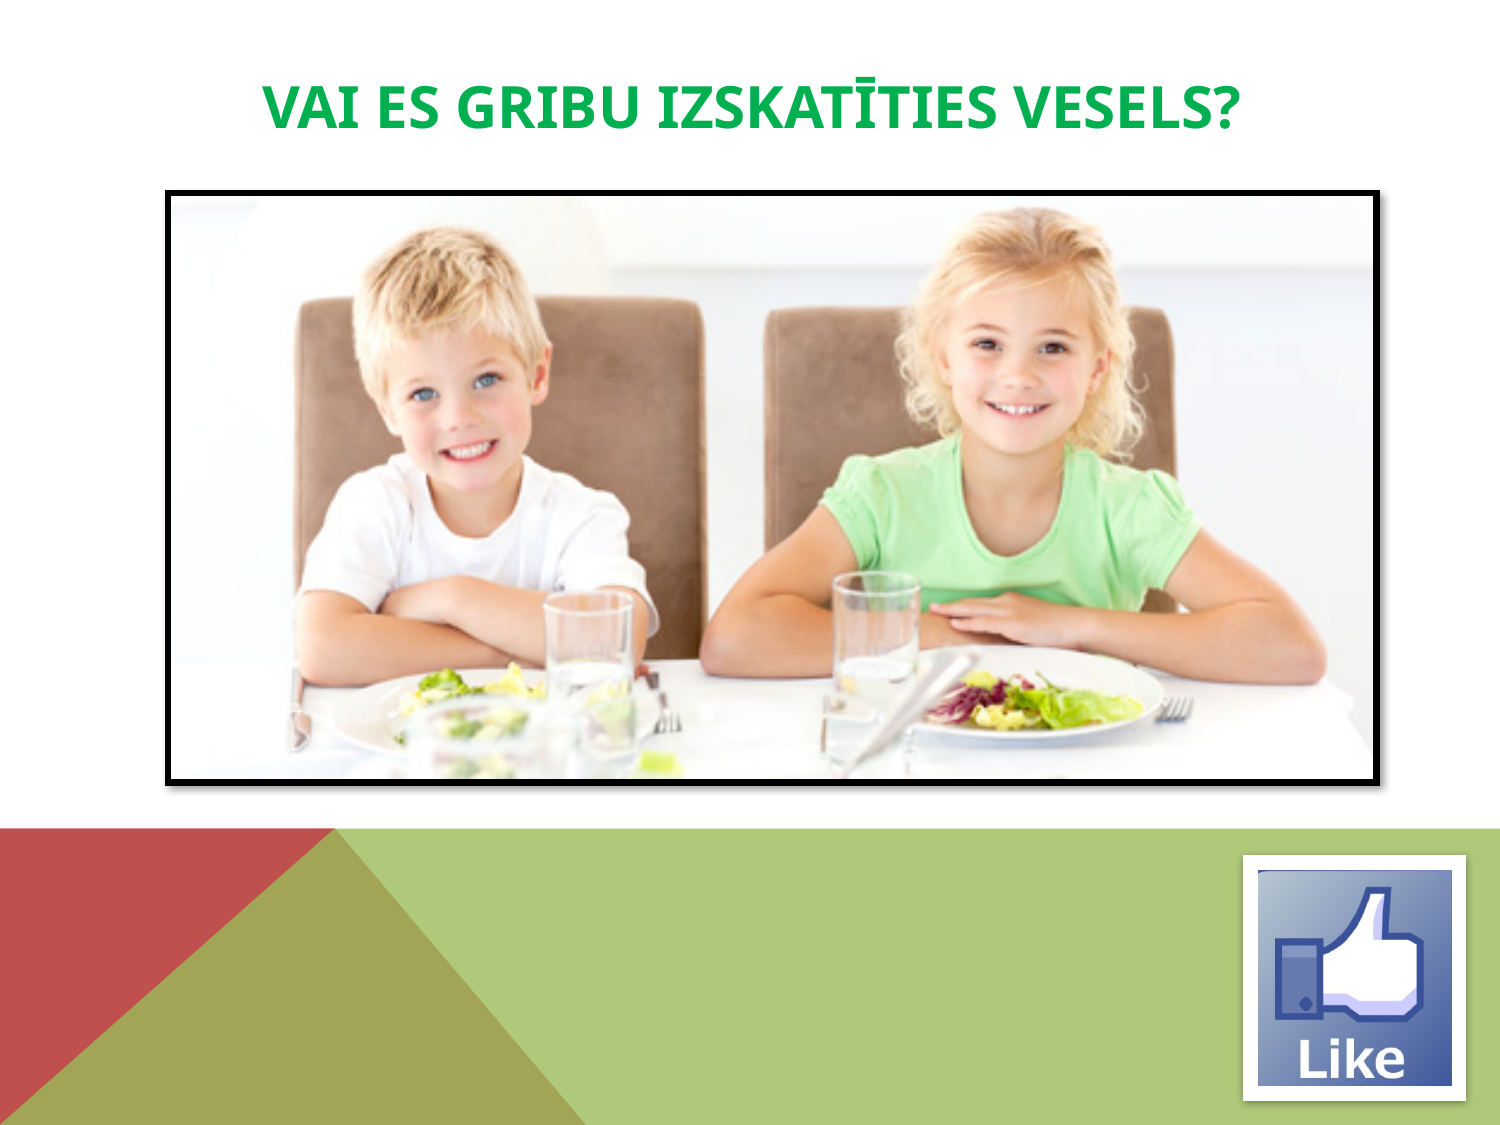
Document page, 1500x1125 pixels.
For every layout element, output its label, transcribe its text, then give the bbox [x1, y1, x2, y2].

picture [1257, 869, 1452, 1087]
picture [170, 195, 1374, 780]
title Vai es gribu izskatīties vesels? [135, 60, 1369, 150]
